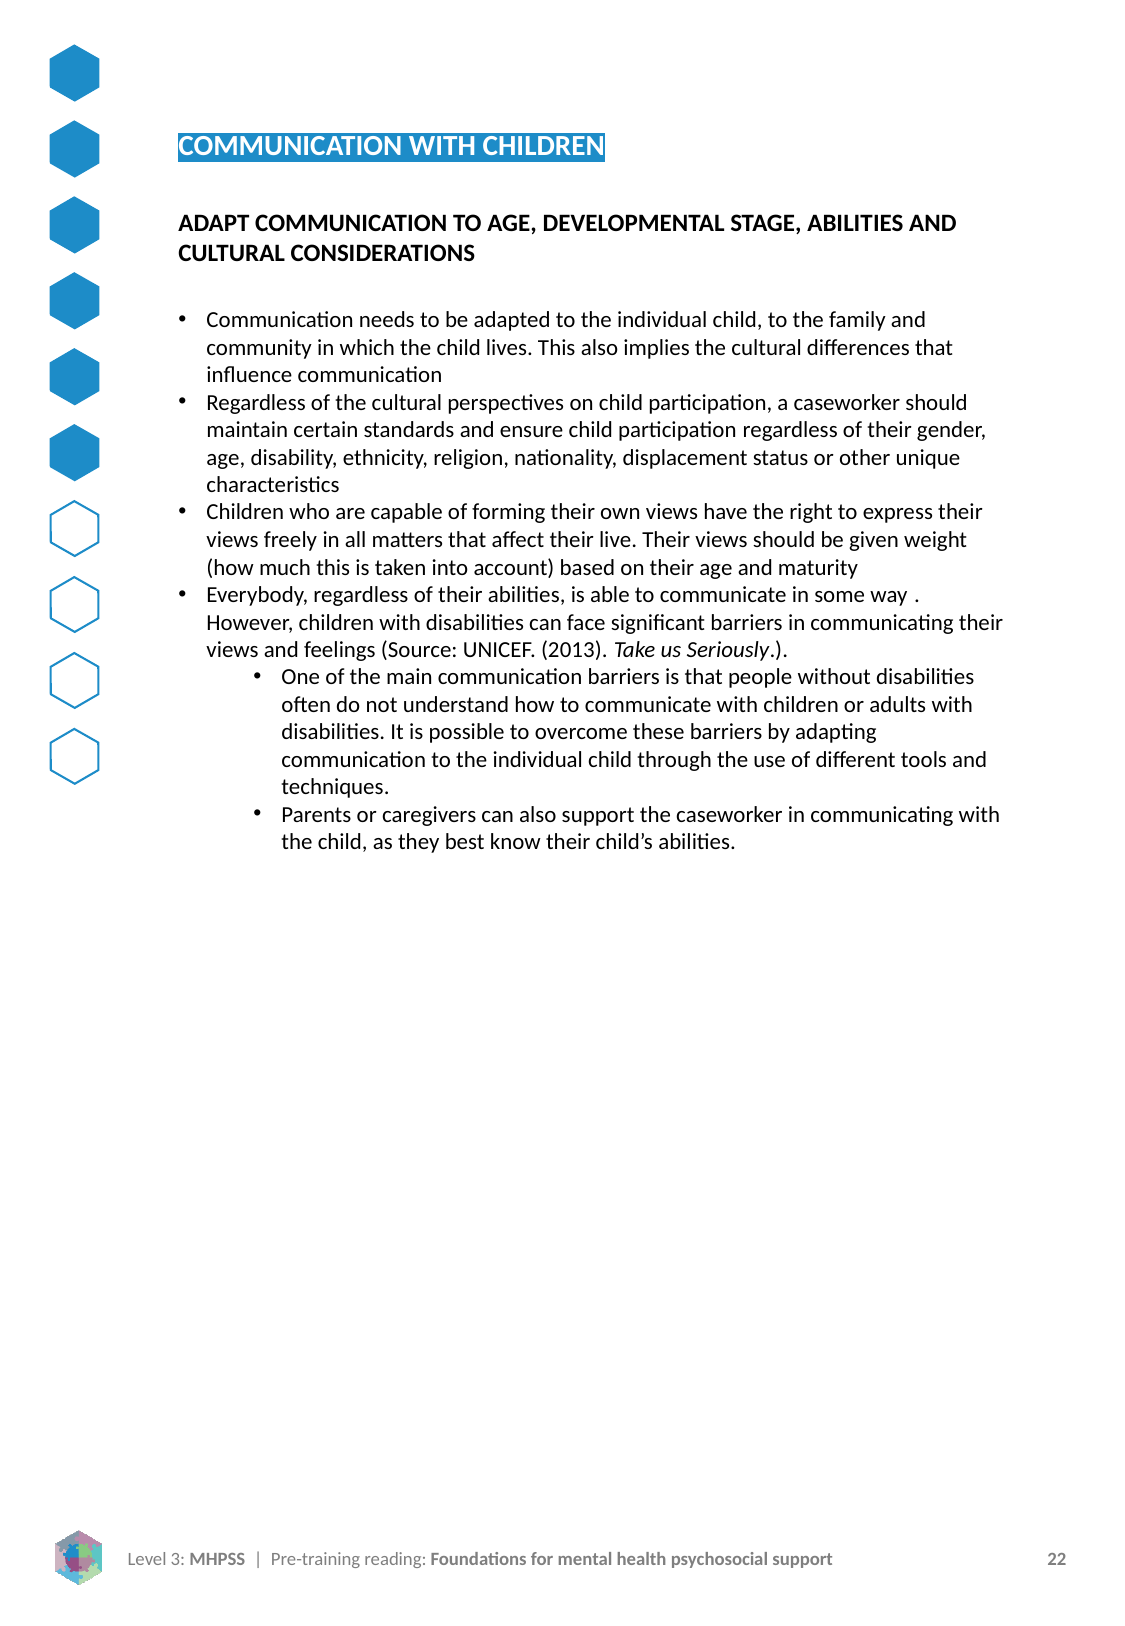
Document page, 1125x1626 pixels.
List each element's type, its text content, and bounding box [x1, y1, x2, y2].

text_box [50, 349, 99, 405]
text_box [50, 501, 99, 557]
text_box [50, 45, 99, 101]
text_box [50, 577, 99, 632]
picture [55, 1530, 102, 1585]
text_box [50, 653, 99, 708]
text_box [50, 121, 99, 177]
text_box Communication needs to be adapted to the individual child, to the family and community in which the child lives. This also implies the cultural differences that influence communication Regardless of the cultural perspectives on child participation, a caseworker should maintain certain standards and ensure child participation regardless of their gender, age, disability, ethnicity, religion, nationality, displacement status or other unique characteristics Children who are capable of forming their own views have the right to express their views freely in all matters that affect their live. Their views should be given weight (how much this is taken into account) based on their age and maturity Everybody, regardless of their abilities, is able to communicate in some way . However, children with disabilities can face significant barriers in communicating their views and feelings (Source: UNICEF. (2013). Take us Seriously.). One of the main communication barriers is that people without disabilities often do not understand how to communicate with children or adults with disabilities. It is possible to overcome these barriers by adapting communication to the individual child through the use of different tools and techniques. Parents or caregivers can also support the caseworker in communicating with the child, as they best know their child’s abilities. [163, 297, 1027, 862]
text_box [50, 728, 99, 784]
text_box [50, 273, 99, 329]
text_box ADAPT COMMUNICATION TO AGE, DEVELOPMENTAL STAGE, ABILITIES AND CULTURAL CONSIDERATIONS [163, 199, 1027, 275]
text_box [50, 425, 99, 481]
text_box COMMUNICATION WITH CHILDREN [163, 118, 1026, 169]
text_box [50, 197, 99, 253]
